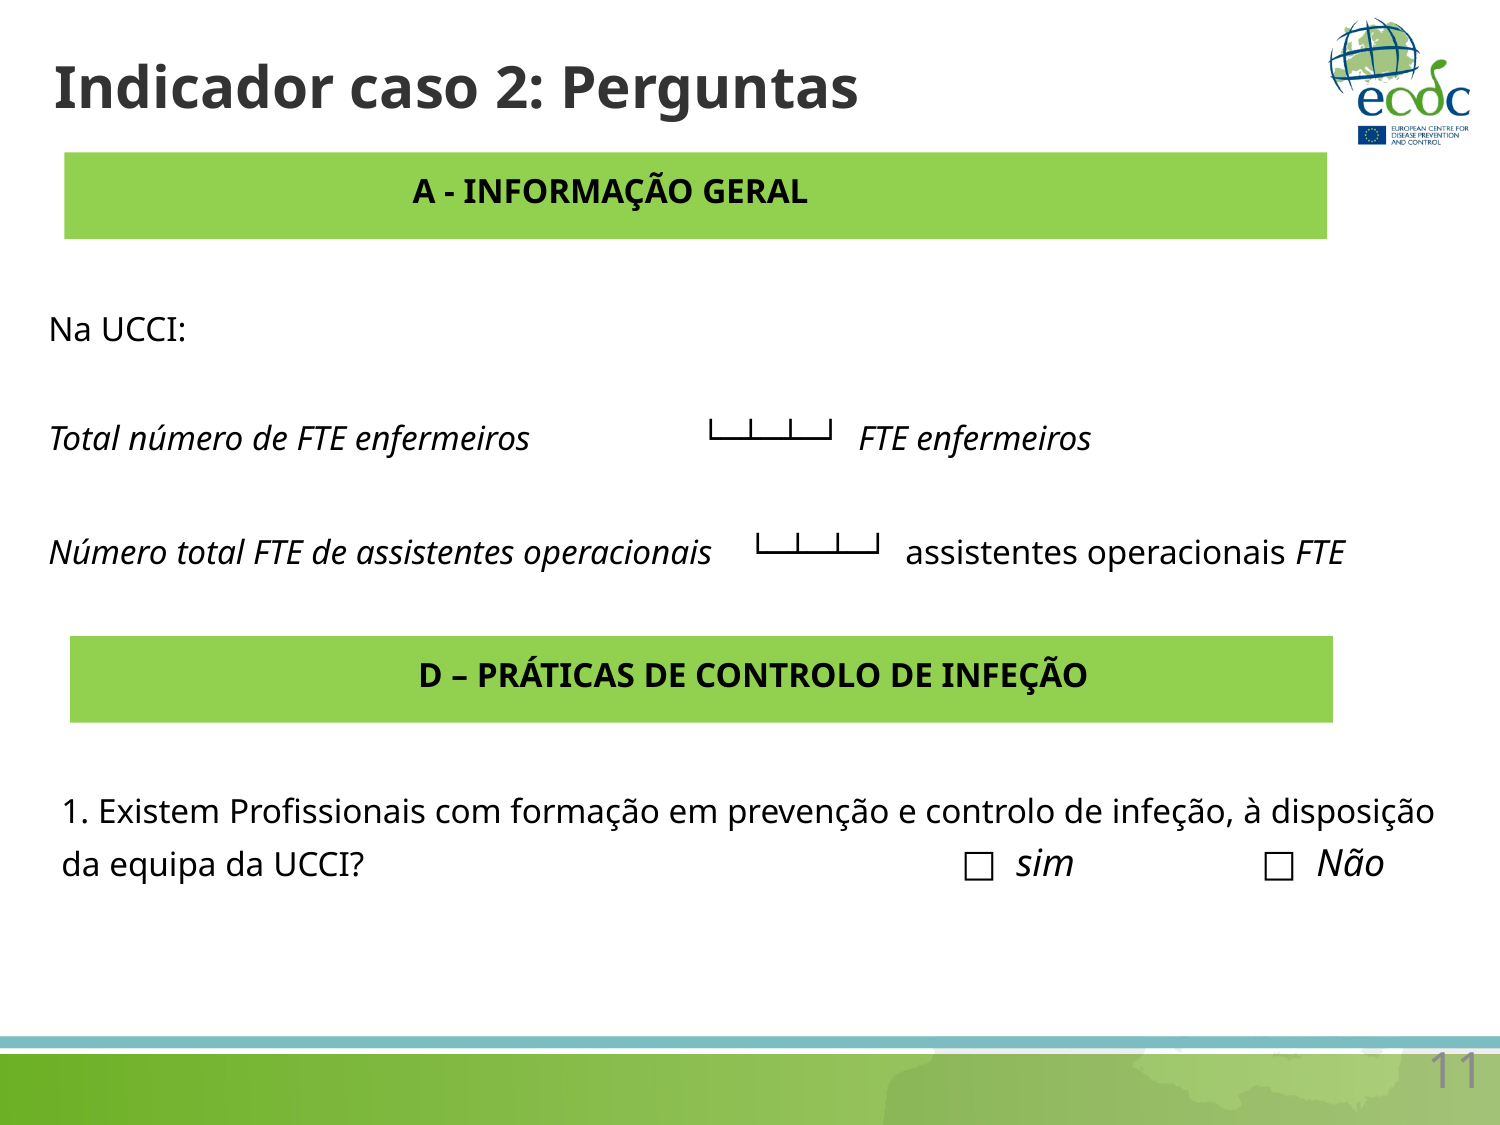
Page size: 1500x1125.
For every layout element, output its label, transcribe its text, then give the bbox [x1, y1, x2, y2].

text_box [70, 636, 1333, 723]
text_box 1. Existem Profissionais com formação em prevenção e controlo de infeção, à disposição da equipa da UCCI? □ sim □ Não [61, 775, 1461, 926]
text_box [64, 152, 1328, 239]
text_box D – PRÁTICAS DE CONTROLO DE INFEÇÃO [403, 651, 1167, 702]
text_box A - INFORMAÇÃO GERAL [397, 167, 942, 290]
picture [1328, 17, 1473, 148]
title Indicador caso 2: Perguntas [54, 58, 1405, 152]
list Na UCCI: Total número de FTE enfermeiros └─┴─┴─┘ FTE enfermeiros Número total FTE de assistentes operacionais └─┴─┴─┘ assistentes operacionais FTE [47, 294, 1448, 993]
picture [0, 1036, 1500, 1125]
slide_number 11 [1149, 1042, 1500, 1103]
